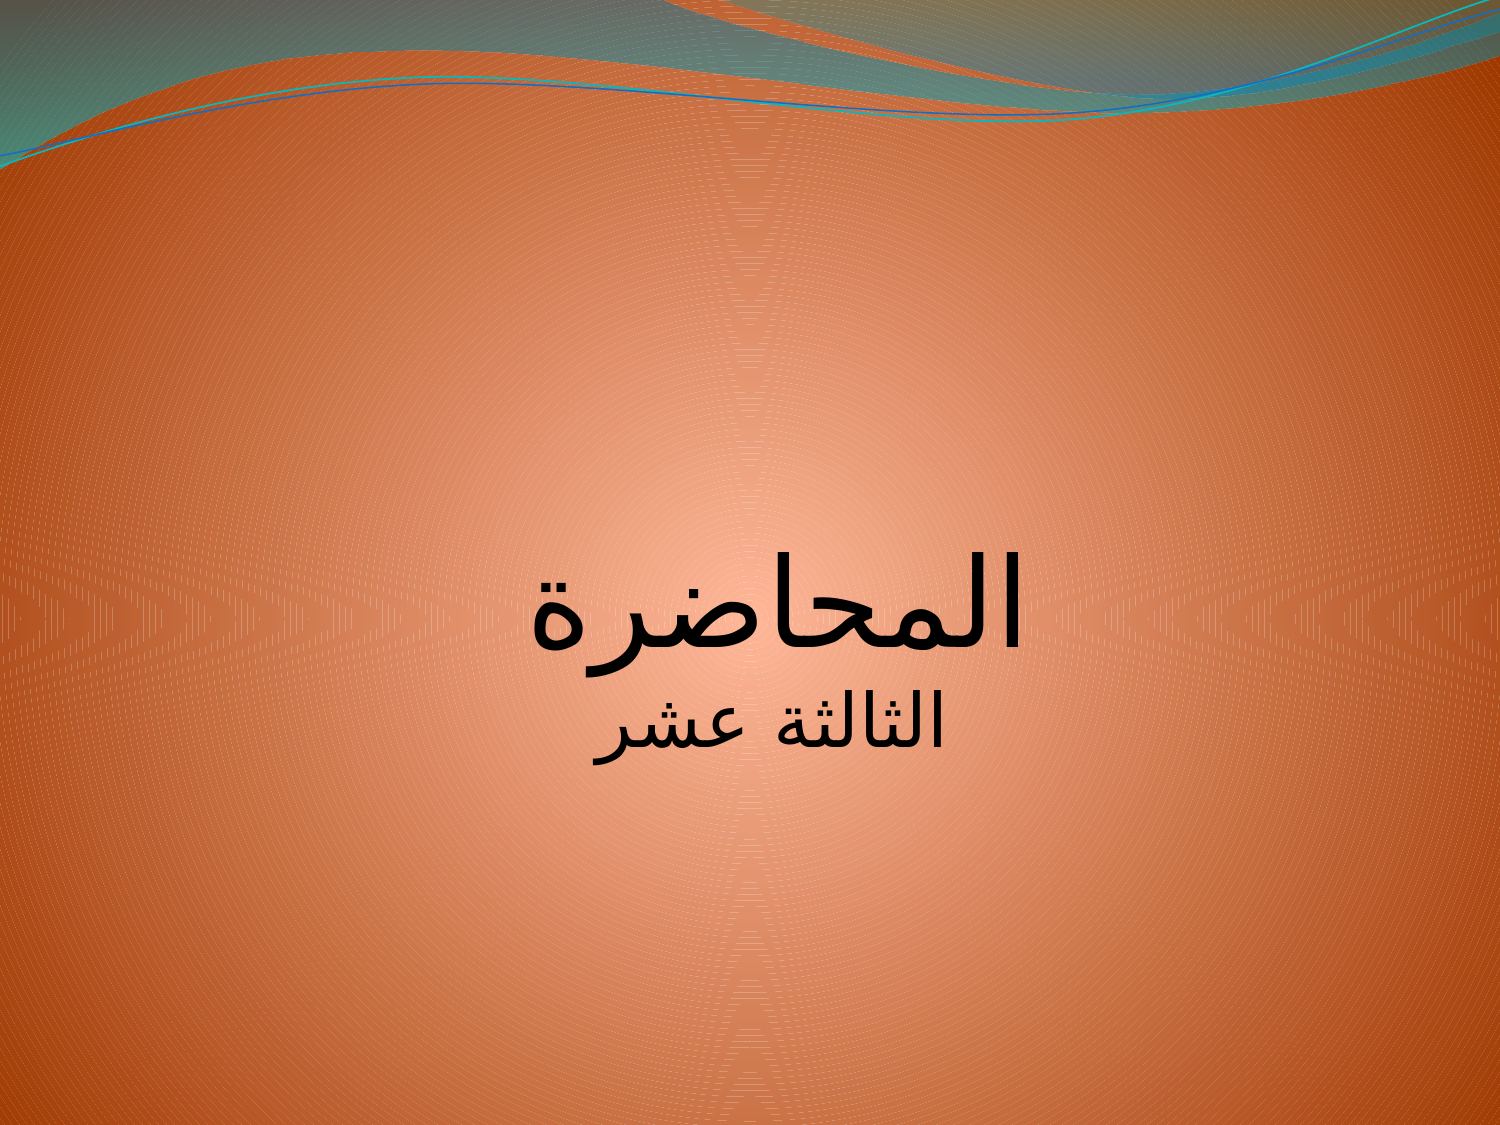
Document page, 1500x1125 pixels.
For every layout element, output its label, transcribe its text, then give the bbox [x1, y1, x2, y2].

text_box المحاضرة الثالثة عشر [499, 515, 1046, 771]
